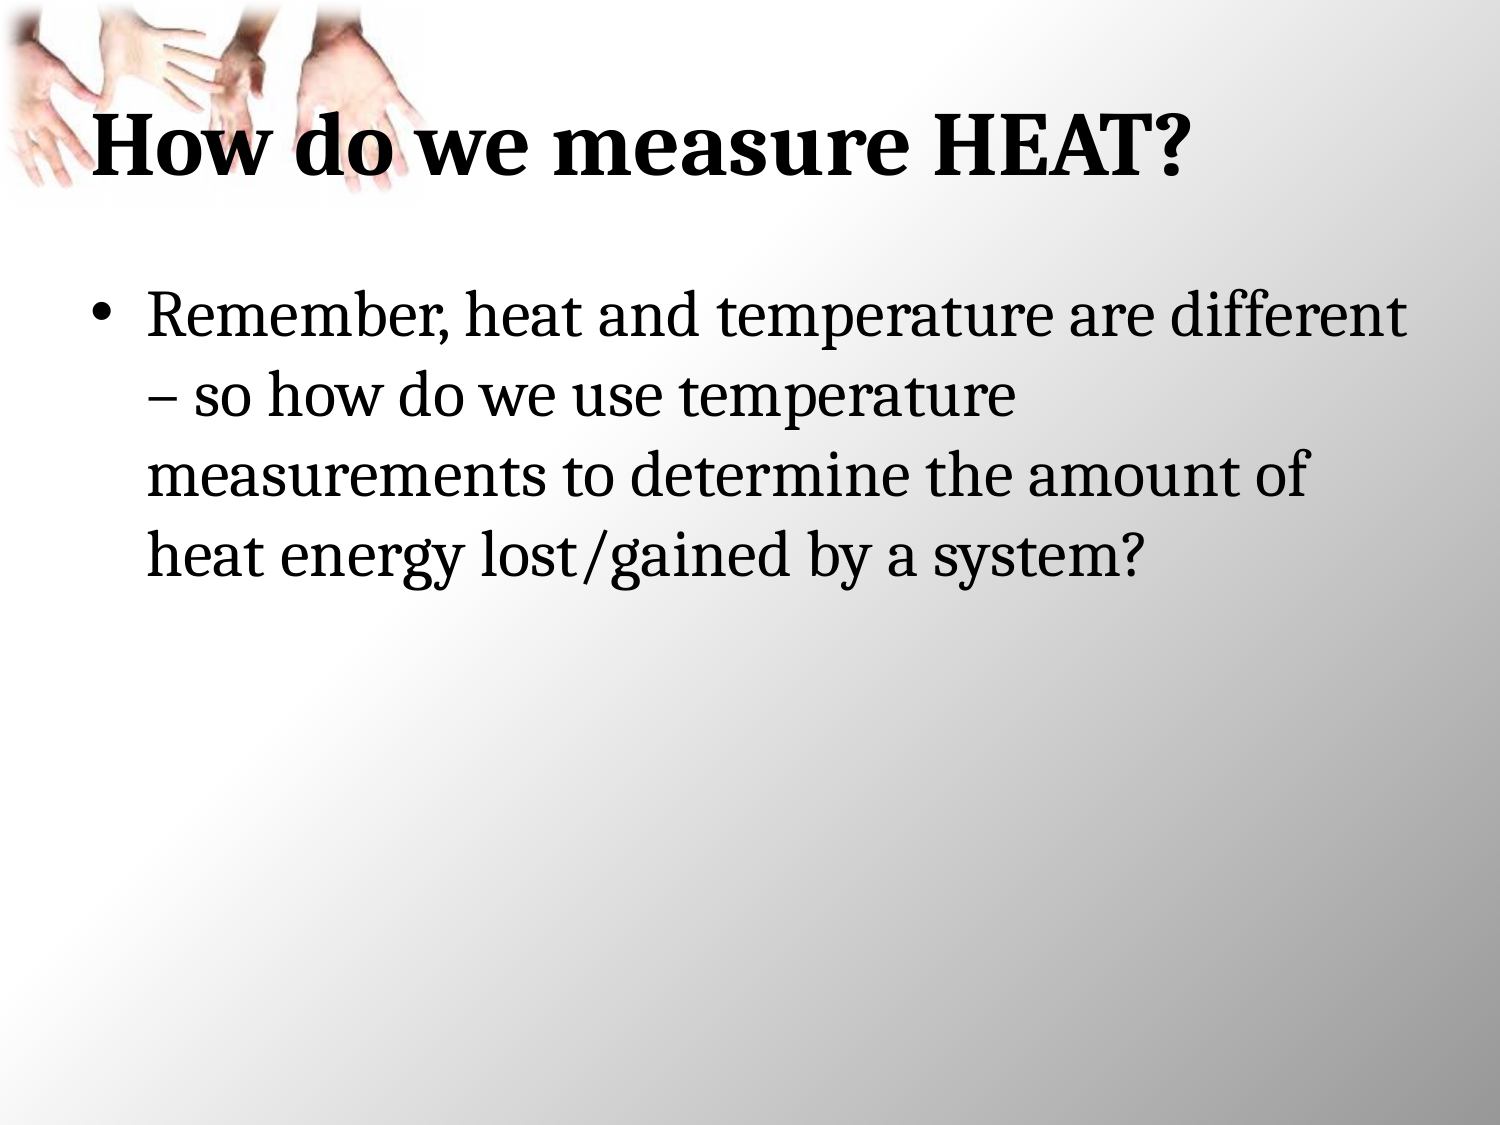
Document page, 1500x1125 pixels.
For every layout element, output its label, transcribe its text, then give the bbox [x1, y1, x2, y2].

title How do we measure HEAT? [75, 45, 1425, 233]
picture [29, 29, 404, 179]
list Remember, heat and temperature are different – so how do we use temperature measurements to determine the amount of heat energy lost/gained by a system? [75, 262, 1425, 1005]
